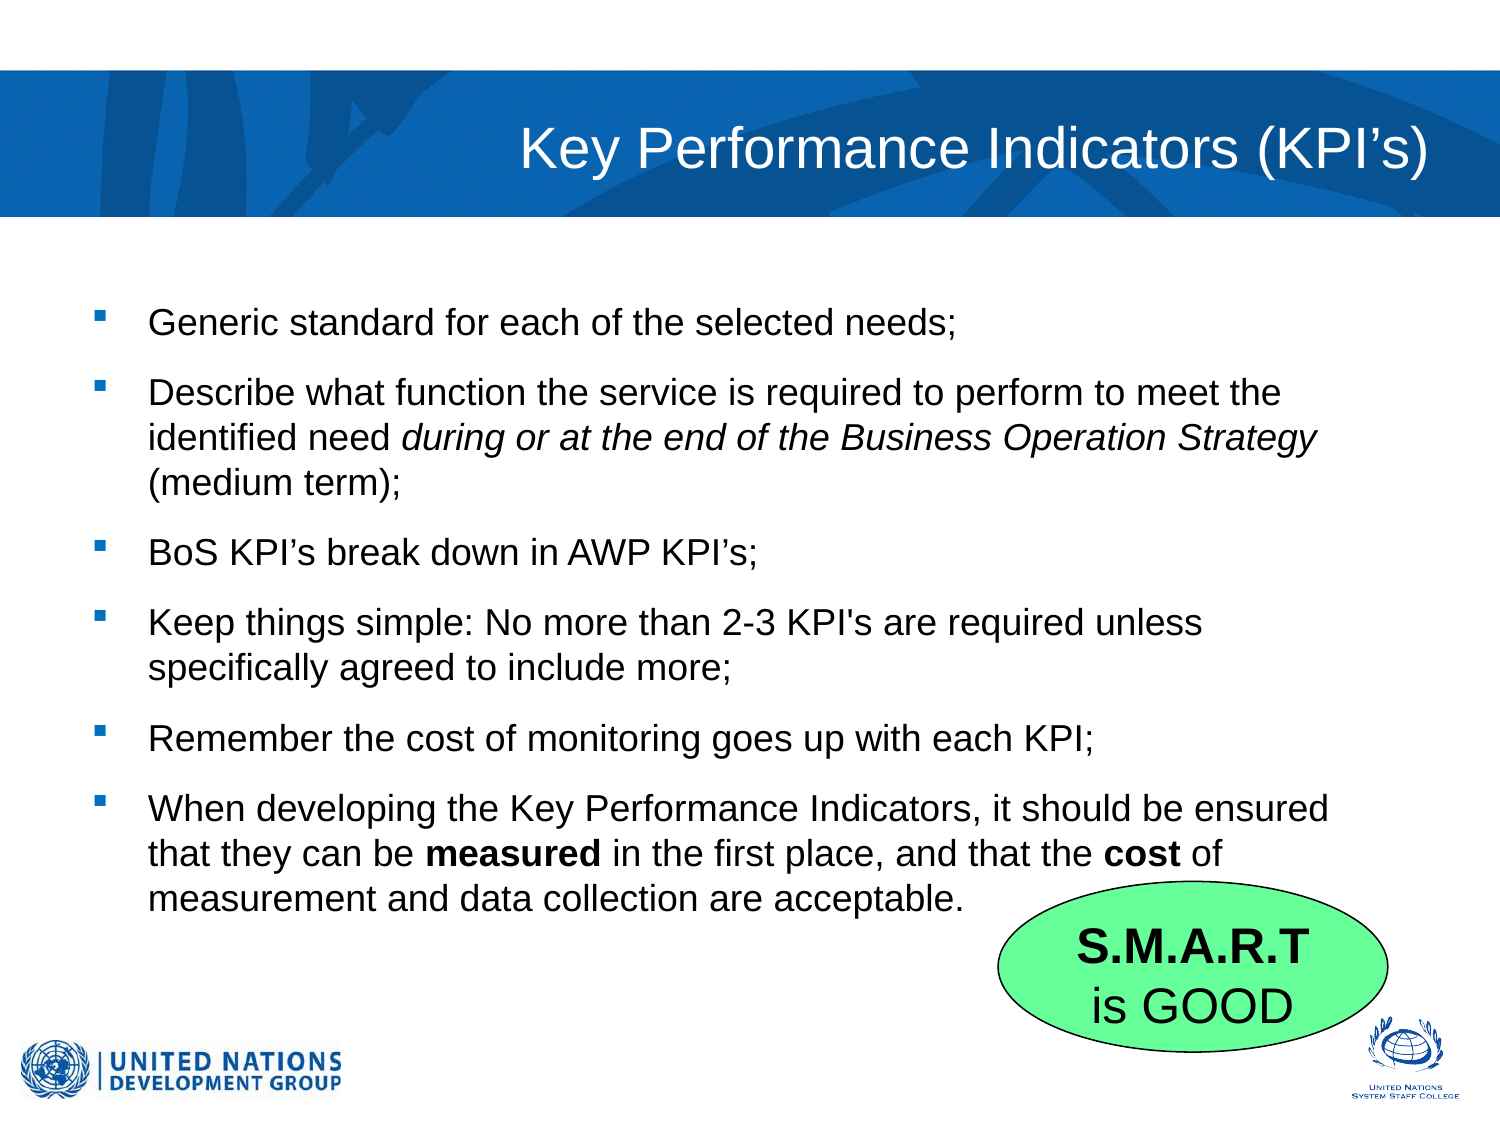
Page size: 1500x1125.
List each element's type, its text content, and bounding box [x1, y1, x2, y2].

title Key Performance Indicators (KPI’s) [171, 94, 1447, 195]
picture [21, 1040, 341, 1099]
list Generic standard for each of the selected needs; Describe what function the service is required to perform to meet the identified need during or at the end of the Business Operation Strategy (medium term); BoS KPI’s break down in AWP KPI’s; Keep things simple: No more than 2-3 KPI's are required unless specifically agreed to include more; Remember the cost of monitoring goes up with each KPI; When developing the Key Performance Indicators, it should be ensured that they can be measured in the first place, and that the cost of measurement and data collection are acceptable. [76, 290, 1352, 966]
text_box S.M.A.R.T is GOOD [998, 881, 1388, 1053]
picture [0, 70, 1500, 217]
picture [1352, 1016, 1459, 1099]
